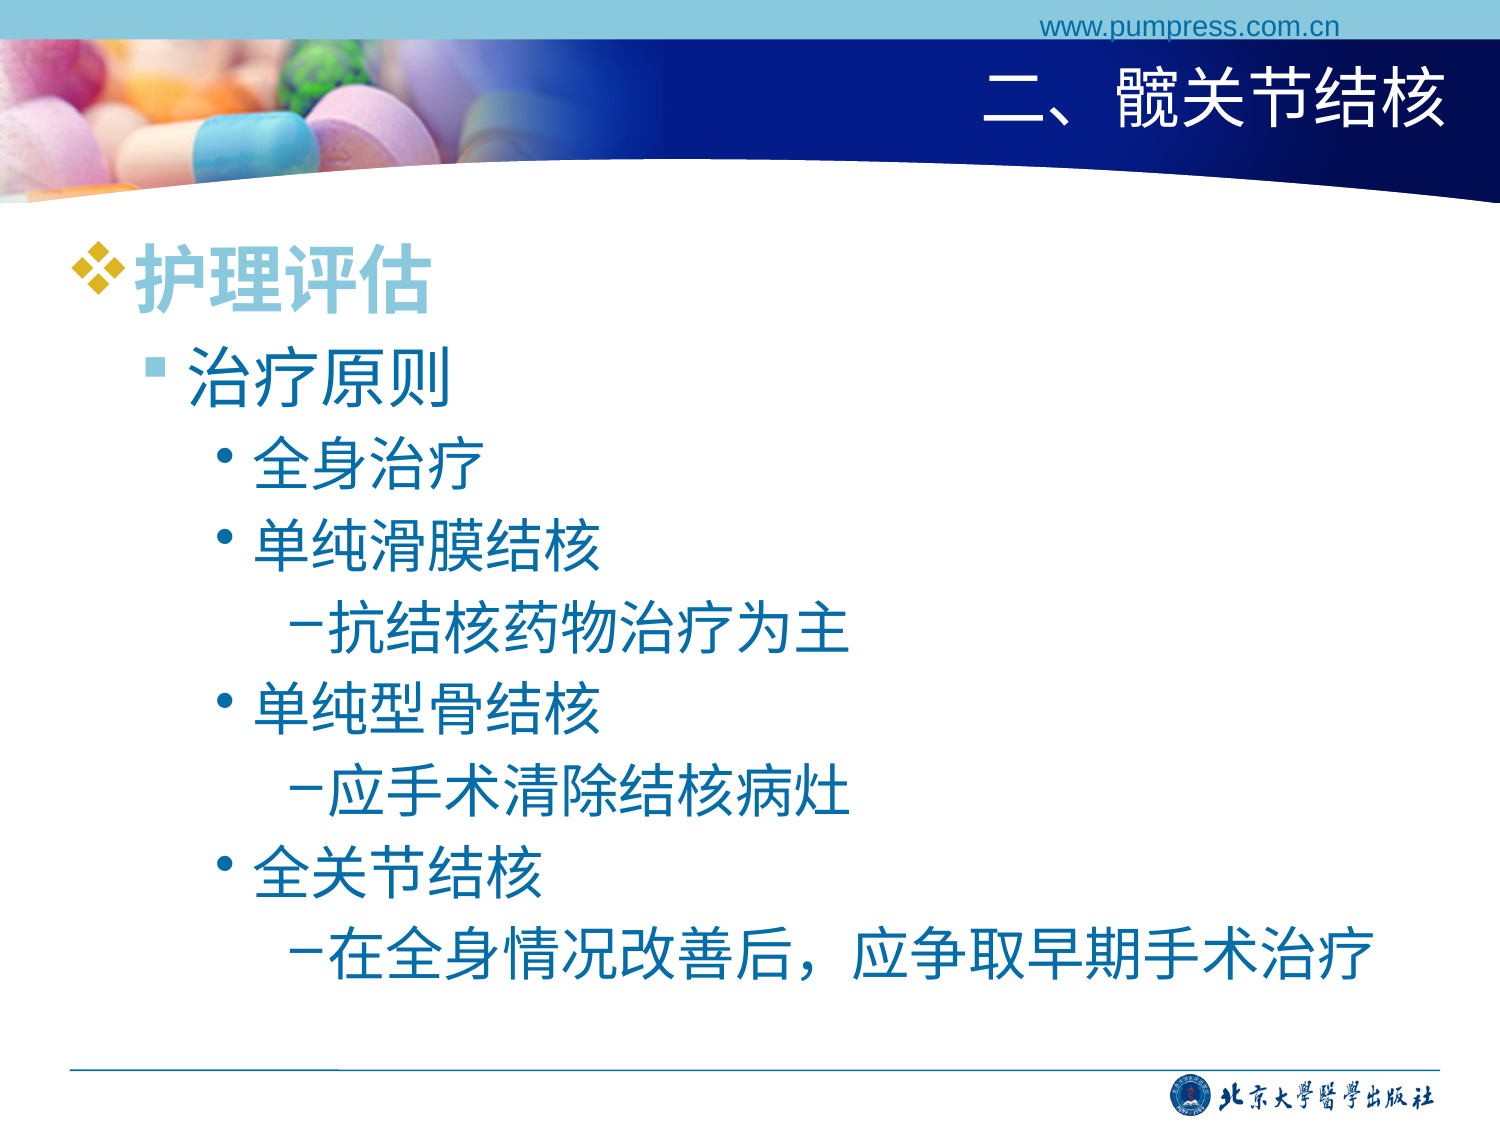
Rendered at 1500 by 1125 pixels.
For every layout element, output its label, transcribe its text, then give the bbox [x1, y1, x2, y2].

picture [1170, 1074, 1436, 1118]
list 护理评估 治疗原则 全身治疗 单纯滑膜结核 抗结核药物治疗为主 单纯型骨结核 应手术清除结核病灶 全关节结核 在全身情况改善后，应争取早期手术治疗 [49, 224, 1463, 1026]
picture [0, 40, 1500, 203]
slide_number www.pumpress.com.cn [1025, 0, 1463, 38]
title 二、髋关节结核 [137, 49, 1463, 143]
